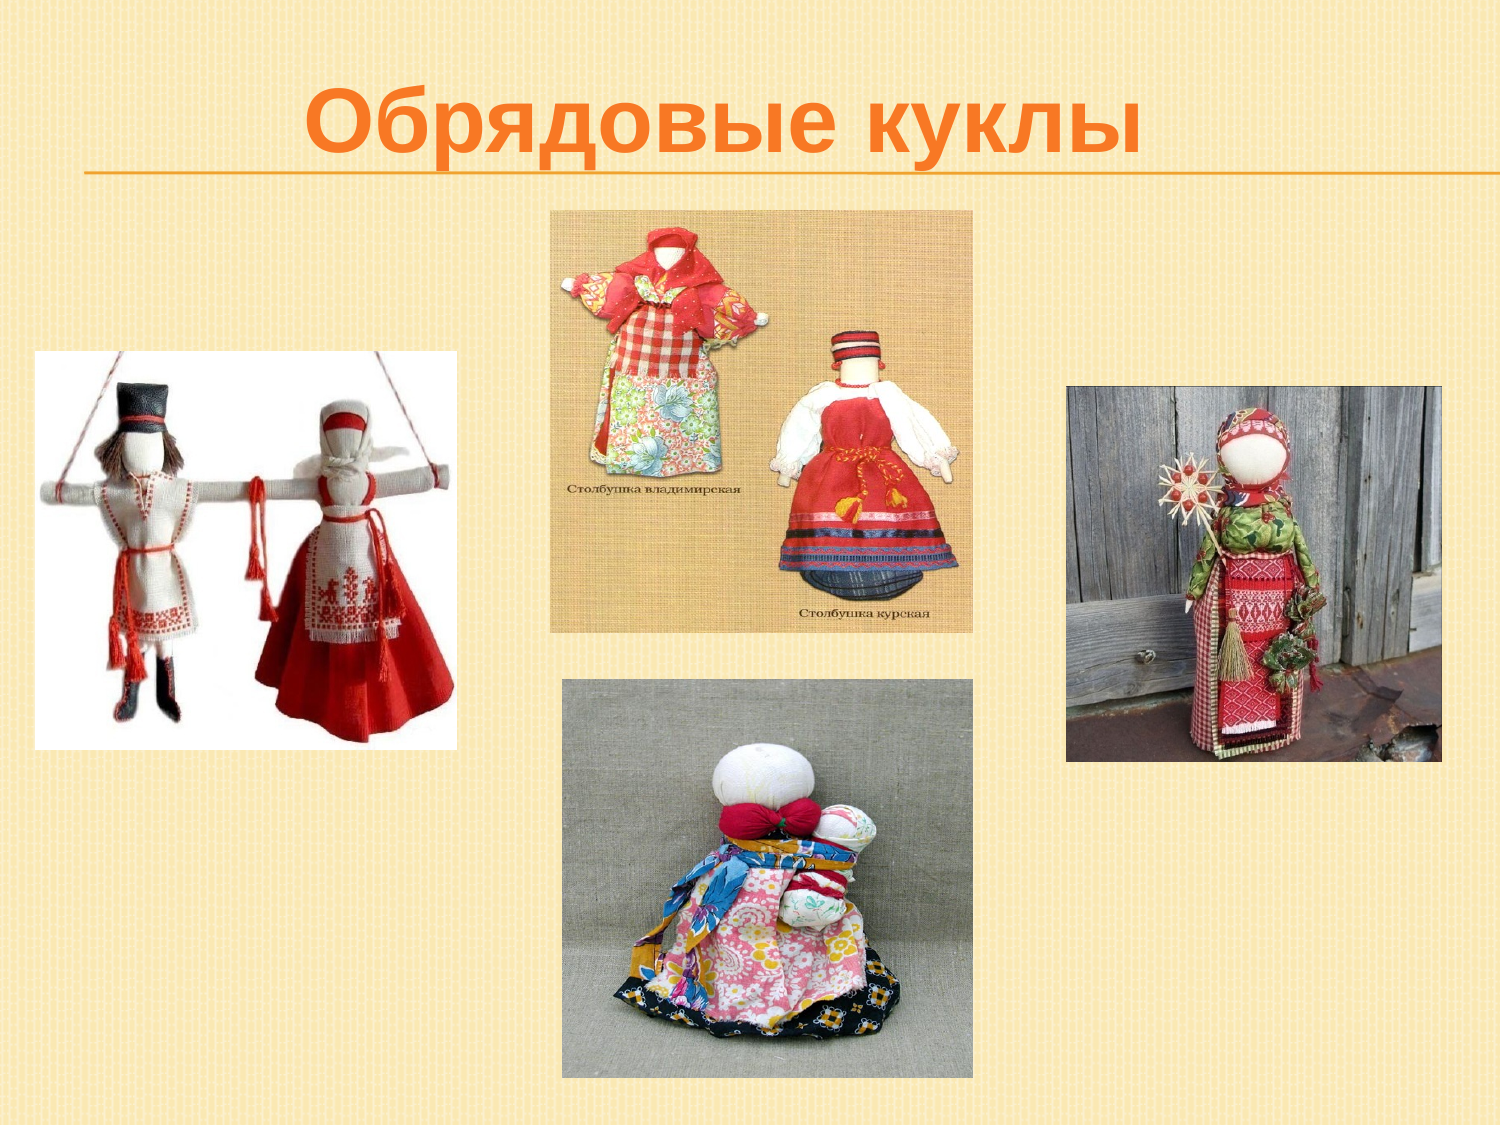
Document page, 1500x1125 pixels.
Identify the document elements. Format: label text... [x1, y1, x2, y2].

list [550, 210, 973, 634]
picture [34, 351, 458, 751]
title Обрядовые куклы [128, 46, 1320, 185]
picture [562, 679, 973, 1079]
picture [1066, 386, 1442, 762]
